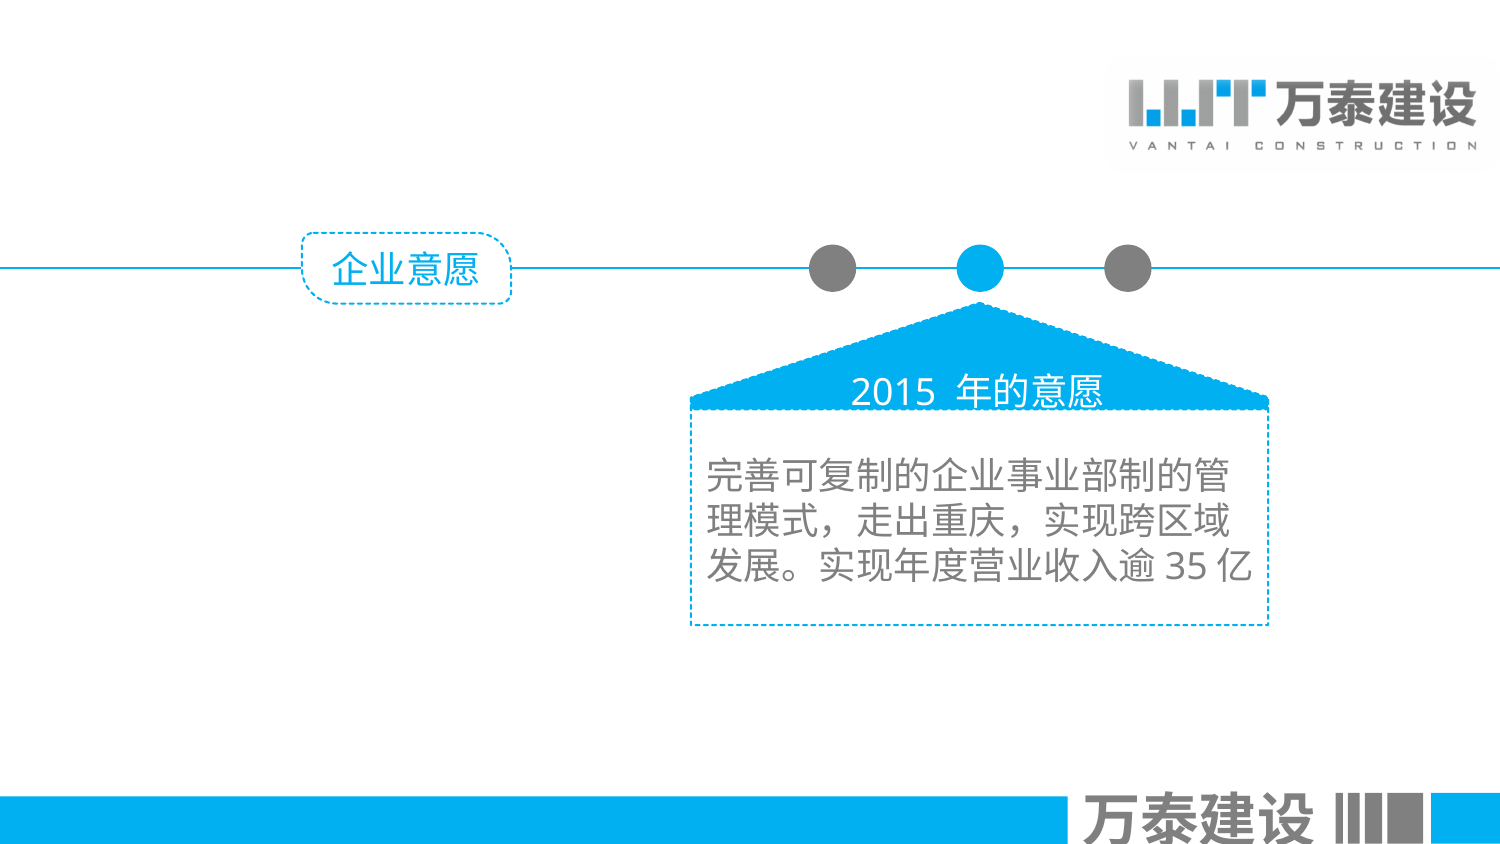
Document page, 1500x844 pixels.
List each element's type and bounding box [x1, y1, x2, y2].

text_box [0, 232, 1500, 304]
text_box [690, 302, 1274, 597]
picture [1104, 55, 1500, 174]
text_box [0, 775, 1500, 844]
text_box [688, 603, 1271, 628]
